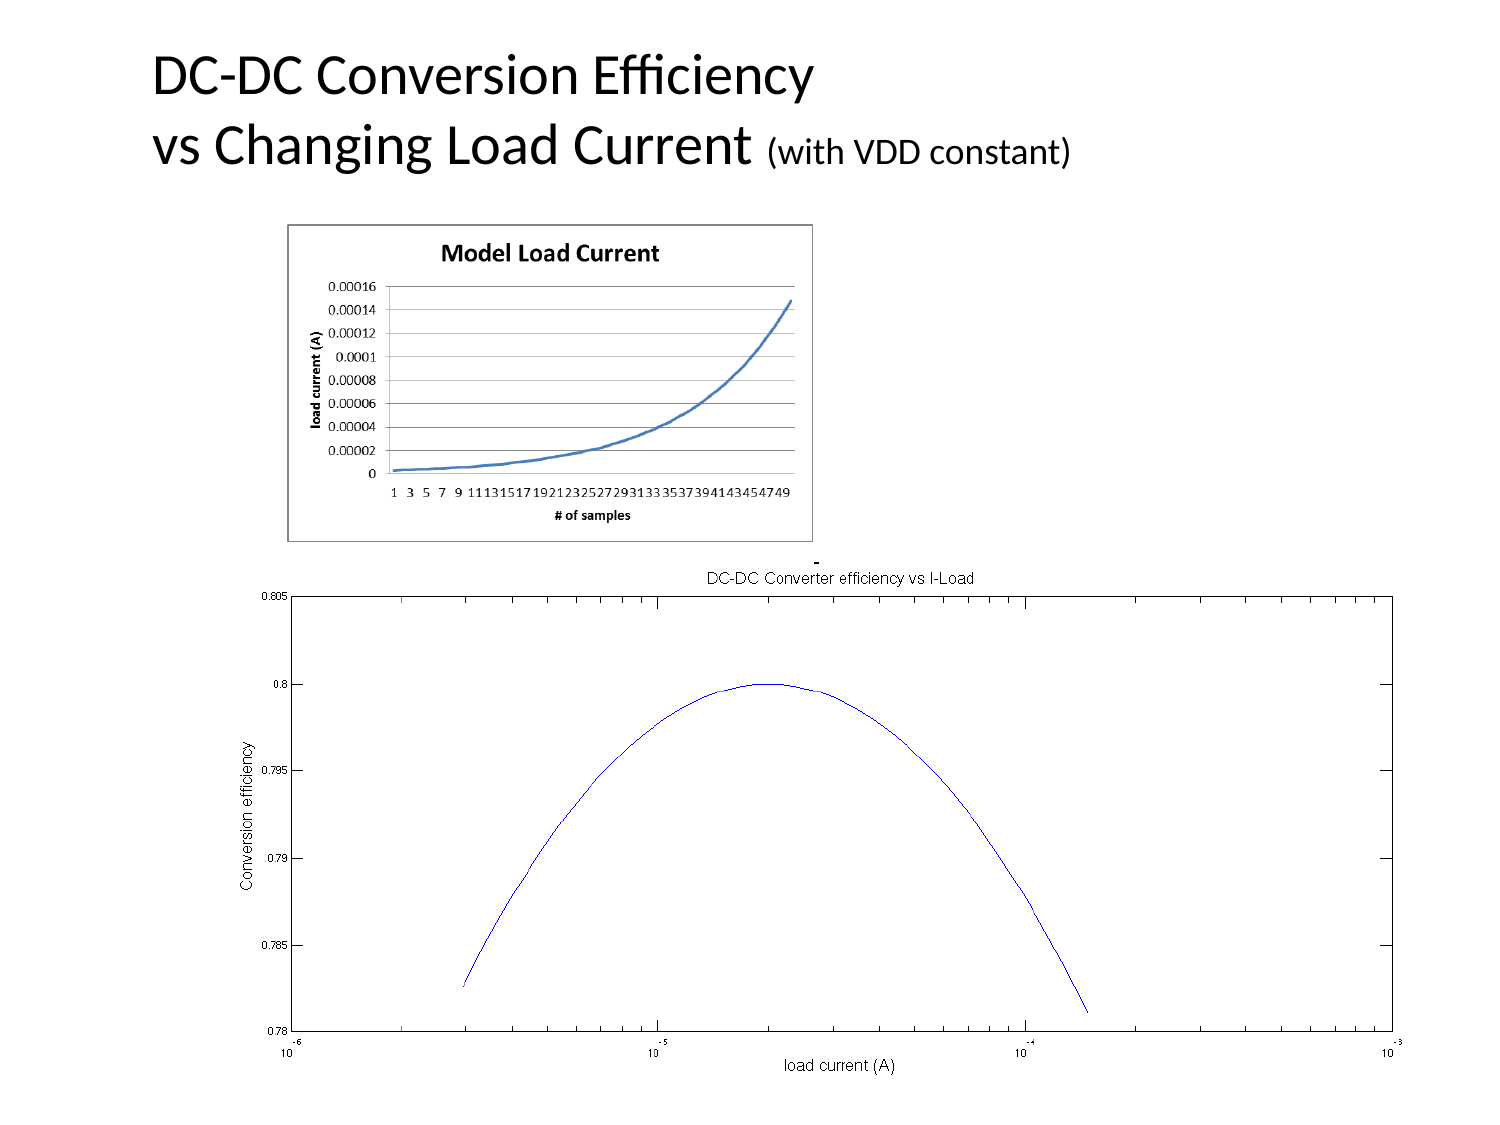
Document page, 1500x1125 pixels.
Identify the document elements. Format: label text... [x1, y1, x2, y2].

picture [212, 562, 1413, 1082]
title DC-DC Conversion Efficiency vs Changing Load Current (with VDD constant) [137, 24, 1302, 188]
picture [286, 224, 813, 542]
